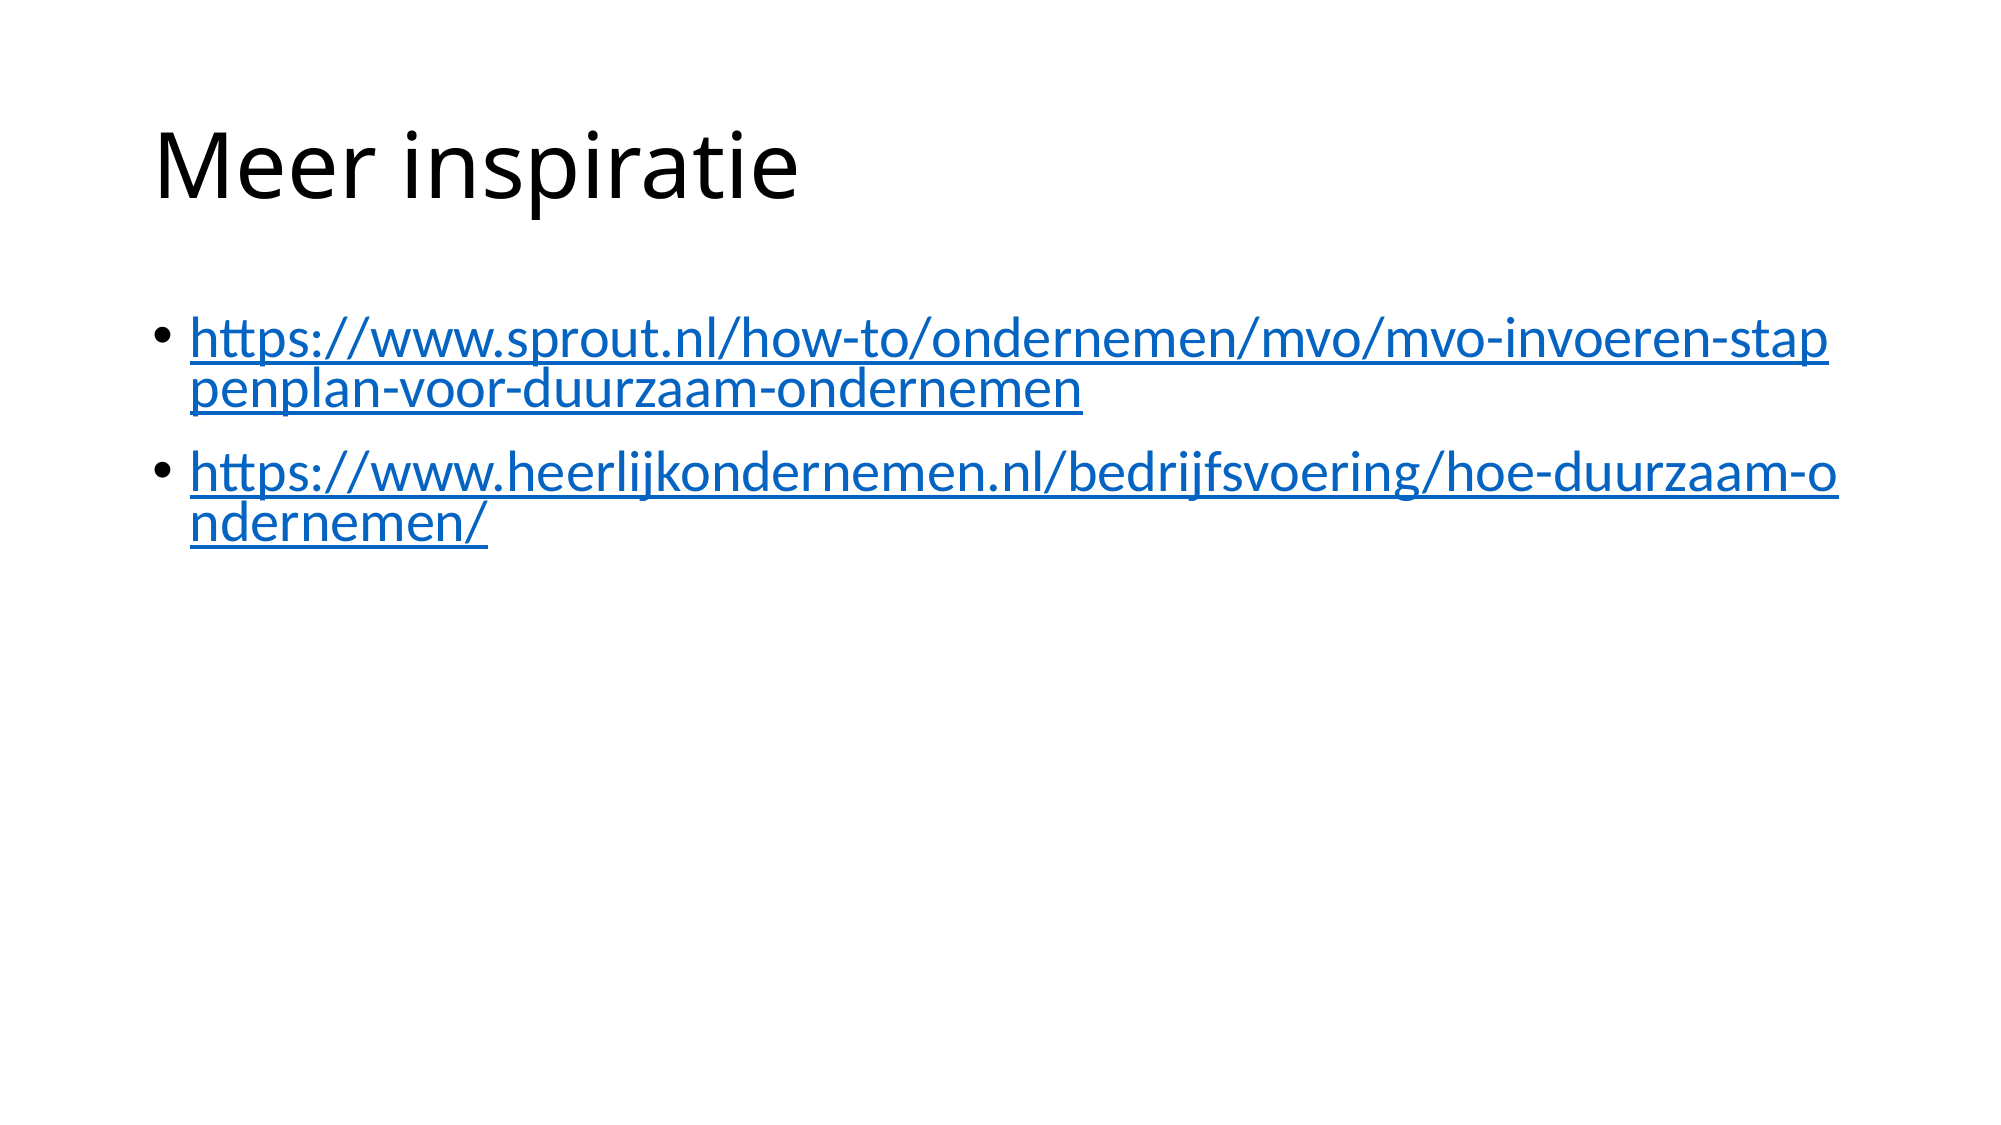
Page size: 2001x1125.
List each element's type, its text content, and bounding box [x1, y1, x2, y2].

title Meer inspiratie [137, 59, 1863, 278]
list https://www.sprout.nl/how-to/ondernemen/mvo/mvo-invoeren-stappenplan-voor-duurzaam-ondernemen https://www.heerlijkondernemen.nl/bedrijfsvoering/hoe-duurzaam-ondernemen/ [137, 299, 1863, 1014]
